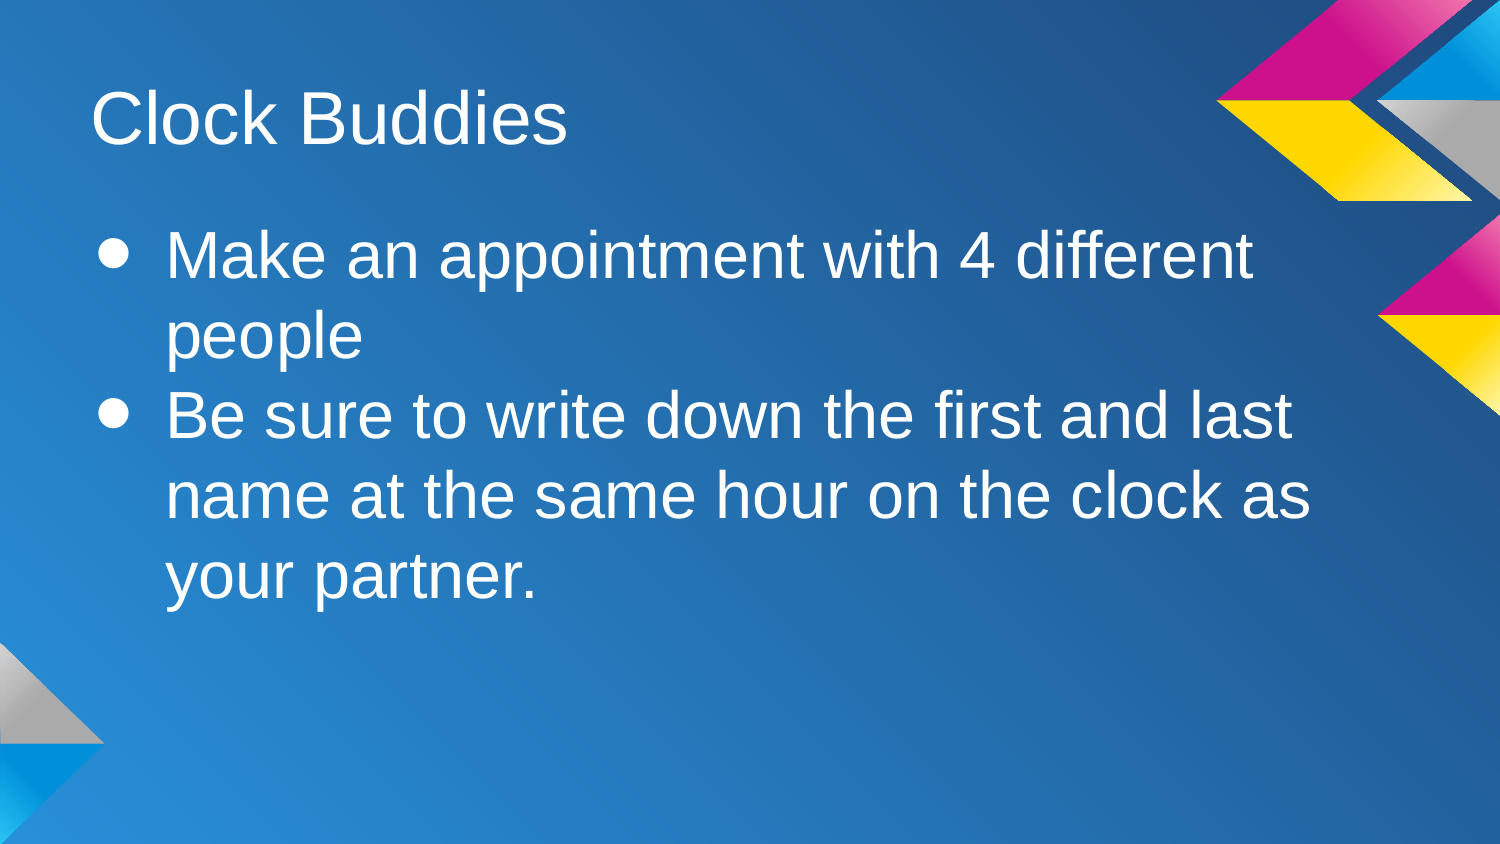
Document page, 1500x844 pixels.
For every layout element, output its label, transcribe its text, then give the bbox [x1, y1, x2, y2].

list Make an appointment with 4 different people Be sure to write down the first and last name at the same hour on the clock as your partner. [75, 196, 1425, 793]
title Clock Buddies [75, 33, 1204, 175]
